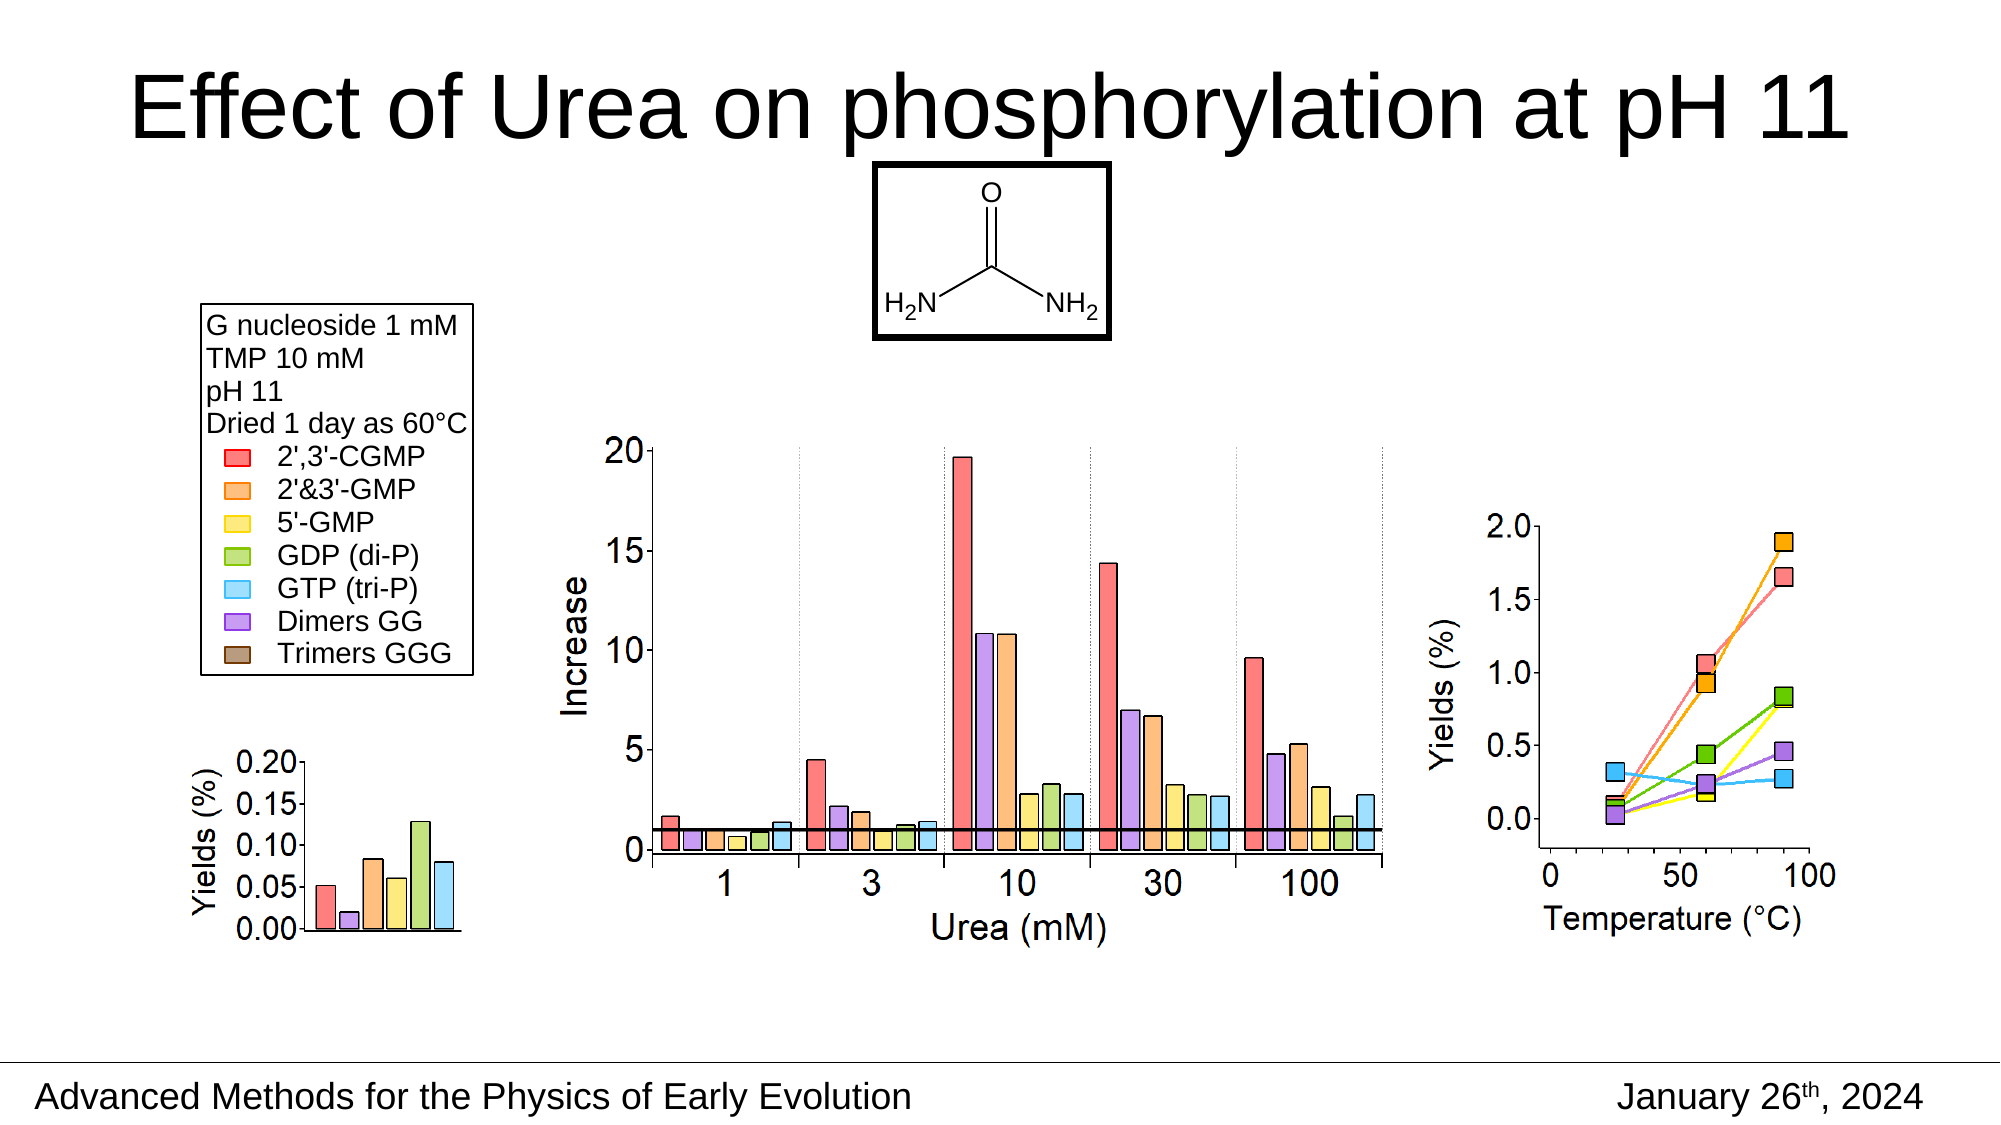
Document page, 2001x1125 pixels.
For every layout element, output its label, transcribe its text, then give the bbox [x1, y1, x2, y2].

text_box [874, 163, 1110, 338]
picture [551, 375, 1892, 963]
picture [194, 298, 482, 684]
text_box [884, 177, 1099, 327]
title Effect of Urea on phosphorylation at pH 11 [104, 0, 1880, 218]
text_box January 26th, 2024 [1602, 1064, 1939, 1125]
picture [183, 725, 492, 963]
text_box Advanced Methods for the Physics of Early Evolution [19, 1064, 928, 1125]
